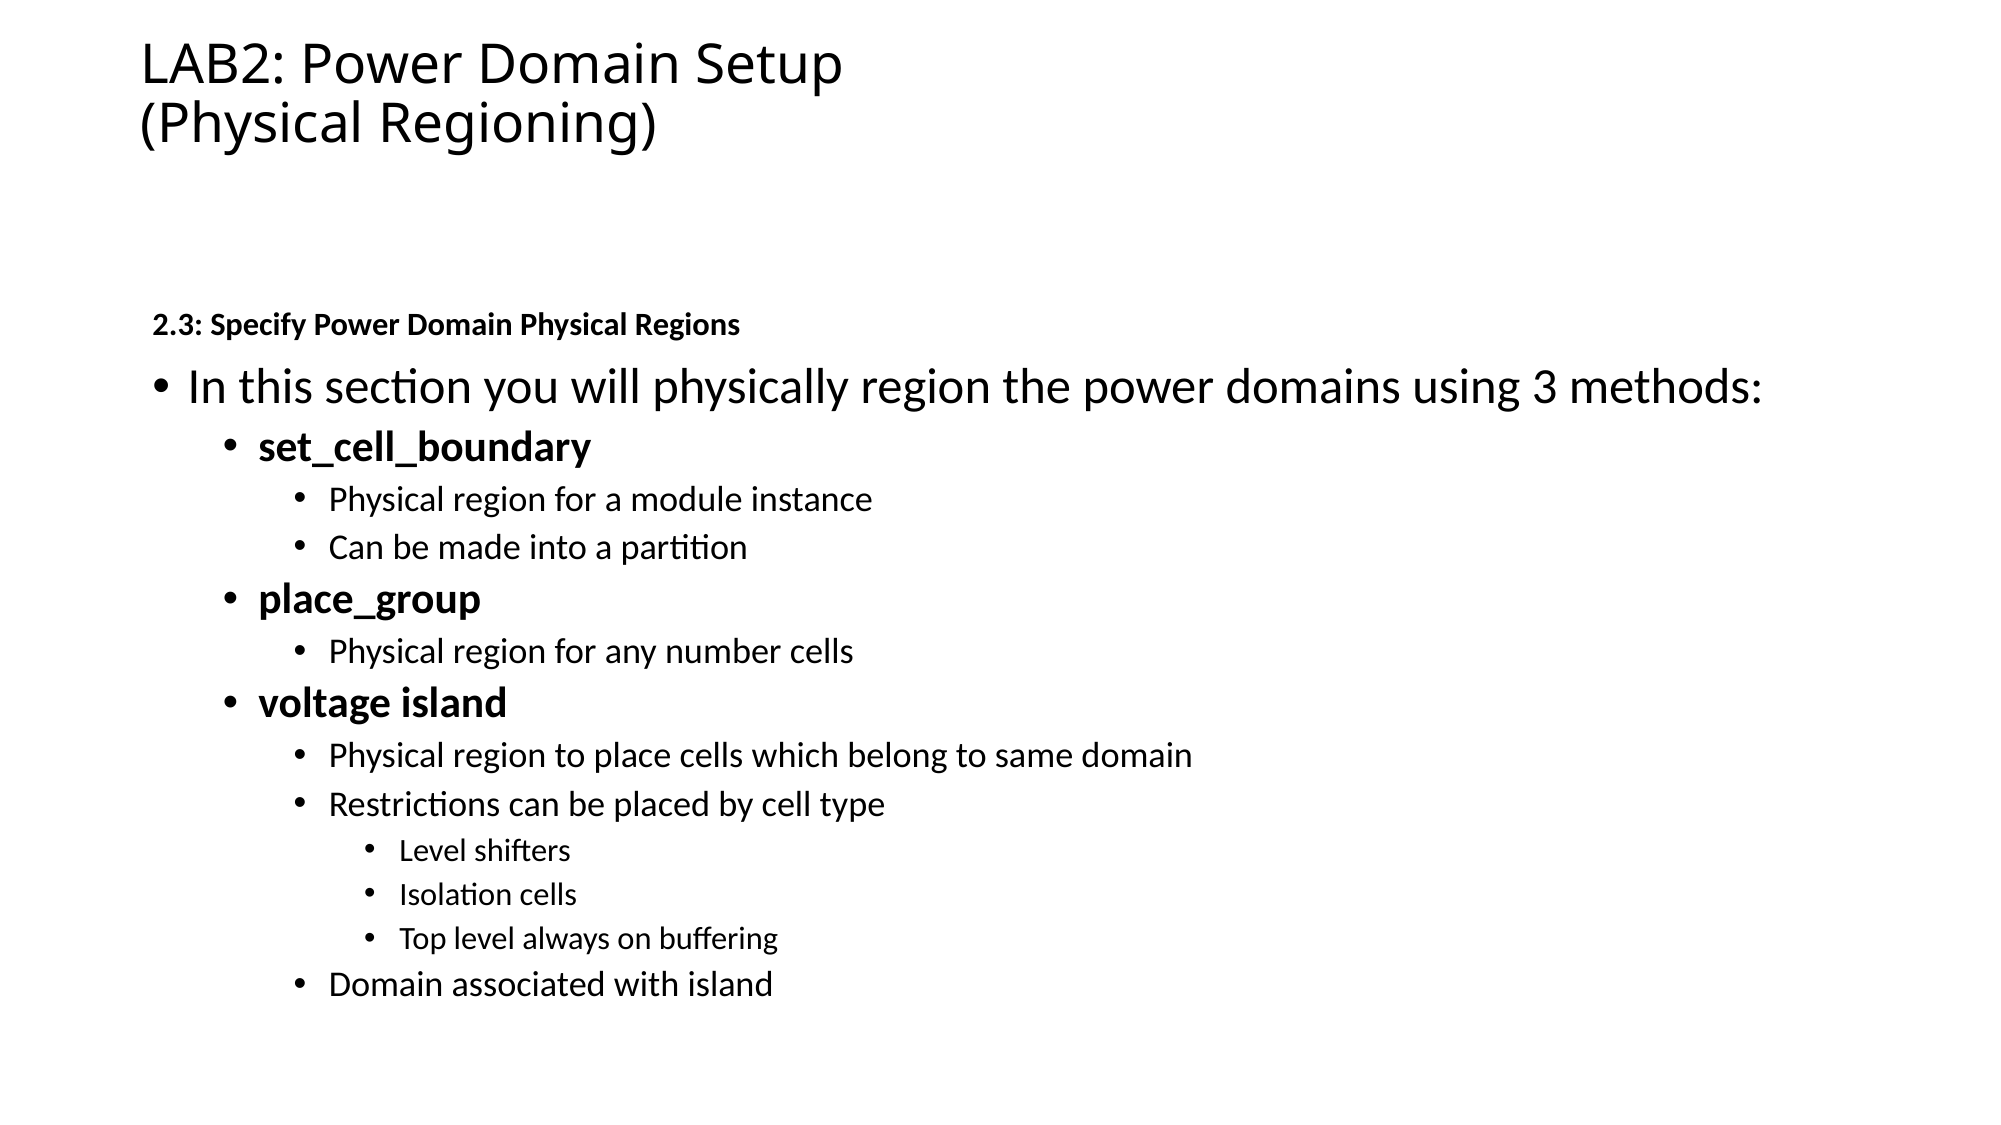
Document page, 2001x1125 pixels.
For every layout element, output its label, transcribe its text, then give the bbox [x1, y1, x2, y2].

title LAB2: Power Domain Setup (Physical Regioning) [125, 28, 1617, 163]
list 2.3: Specify Power Domain Physical Regions In this section you will physically region the power domains using 3 methods: set_cell_boundary Physical region for a module instance Can be made into a partition place_group Physical region for any number cells voltage island Physical region to place cells which belong to same domain Restrictions can be placed by cell type Level shifters Isolation cells Top level always on buffering Domain associated with island [137, 299, 1863, 1014]
